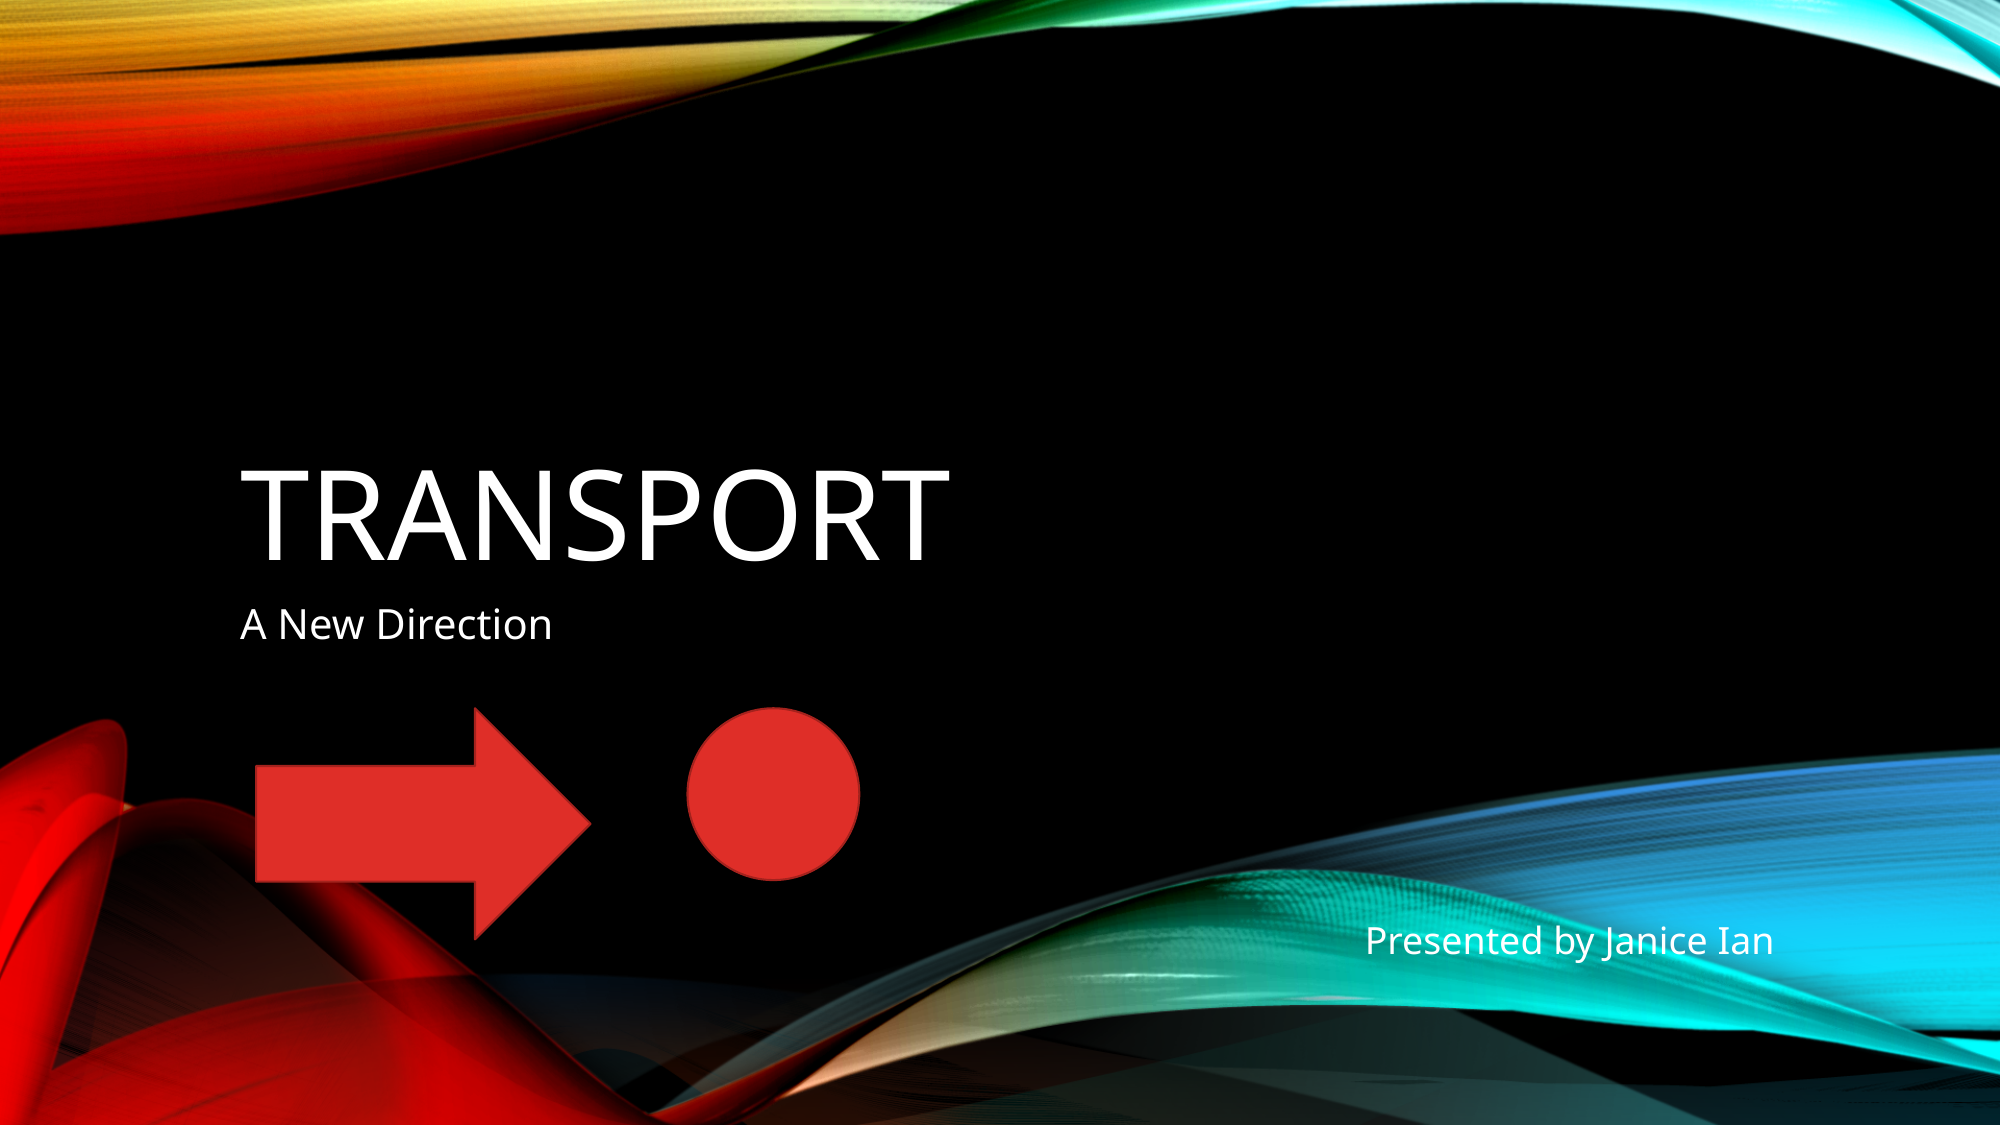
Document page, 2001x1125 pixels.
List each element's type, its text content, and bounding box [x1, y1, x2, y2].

title Transport [225, 295, 1775, 595]
text_box Presented by Janice Ian [1350, 909, 1856, 970]
text_box [686, 707, 861, 882]
picture [0, 0, 2000, 237]
subtitle A New Direction [225, 595, 1775, 709]
text_box [255, 707, 592, 941]
picture [0, 717, 2000, 1125]
